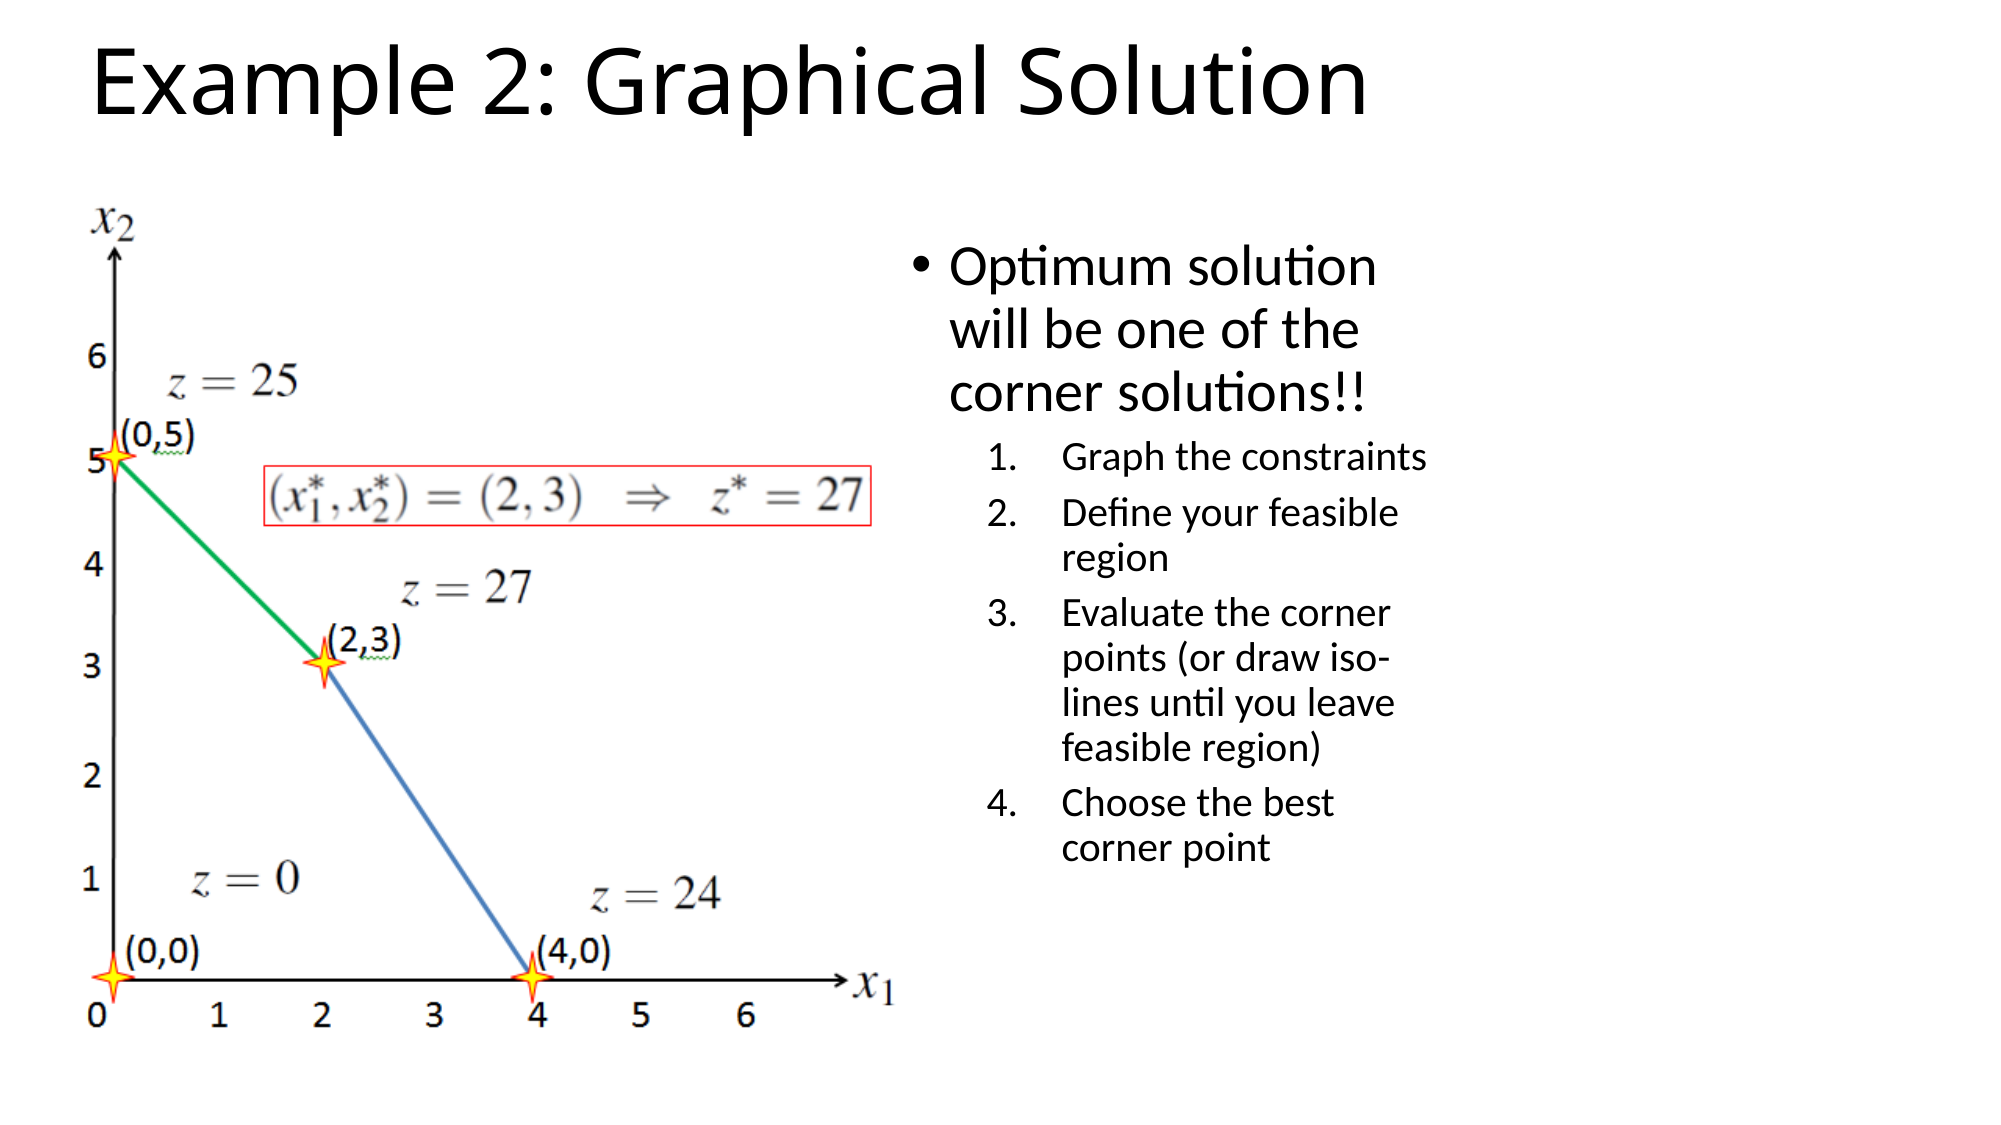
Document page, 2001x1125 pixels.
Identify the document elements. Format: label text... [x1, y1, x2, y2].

picture [62, 190, 897, 1054]
text_box Optimum solution will be one of the corner solutions!! Graph the constraints Define your feasible region Evaluate the corner points (or draw iso-lines until you leave feasible region) Choose the best corner point [897, 228, 1450, 929]
text_box Example 2: Graphical Solution [75, 28, 1450, 216]
